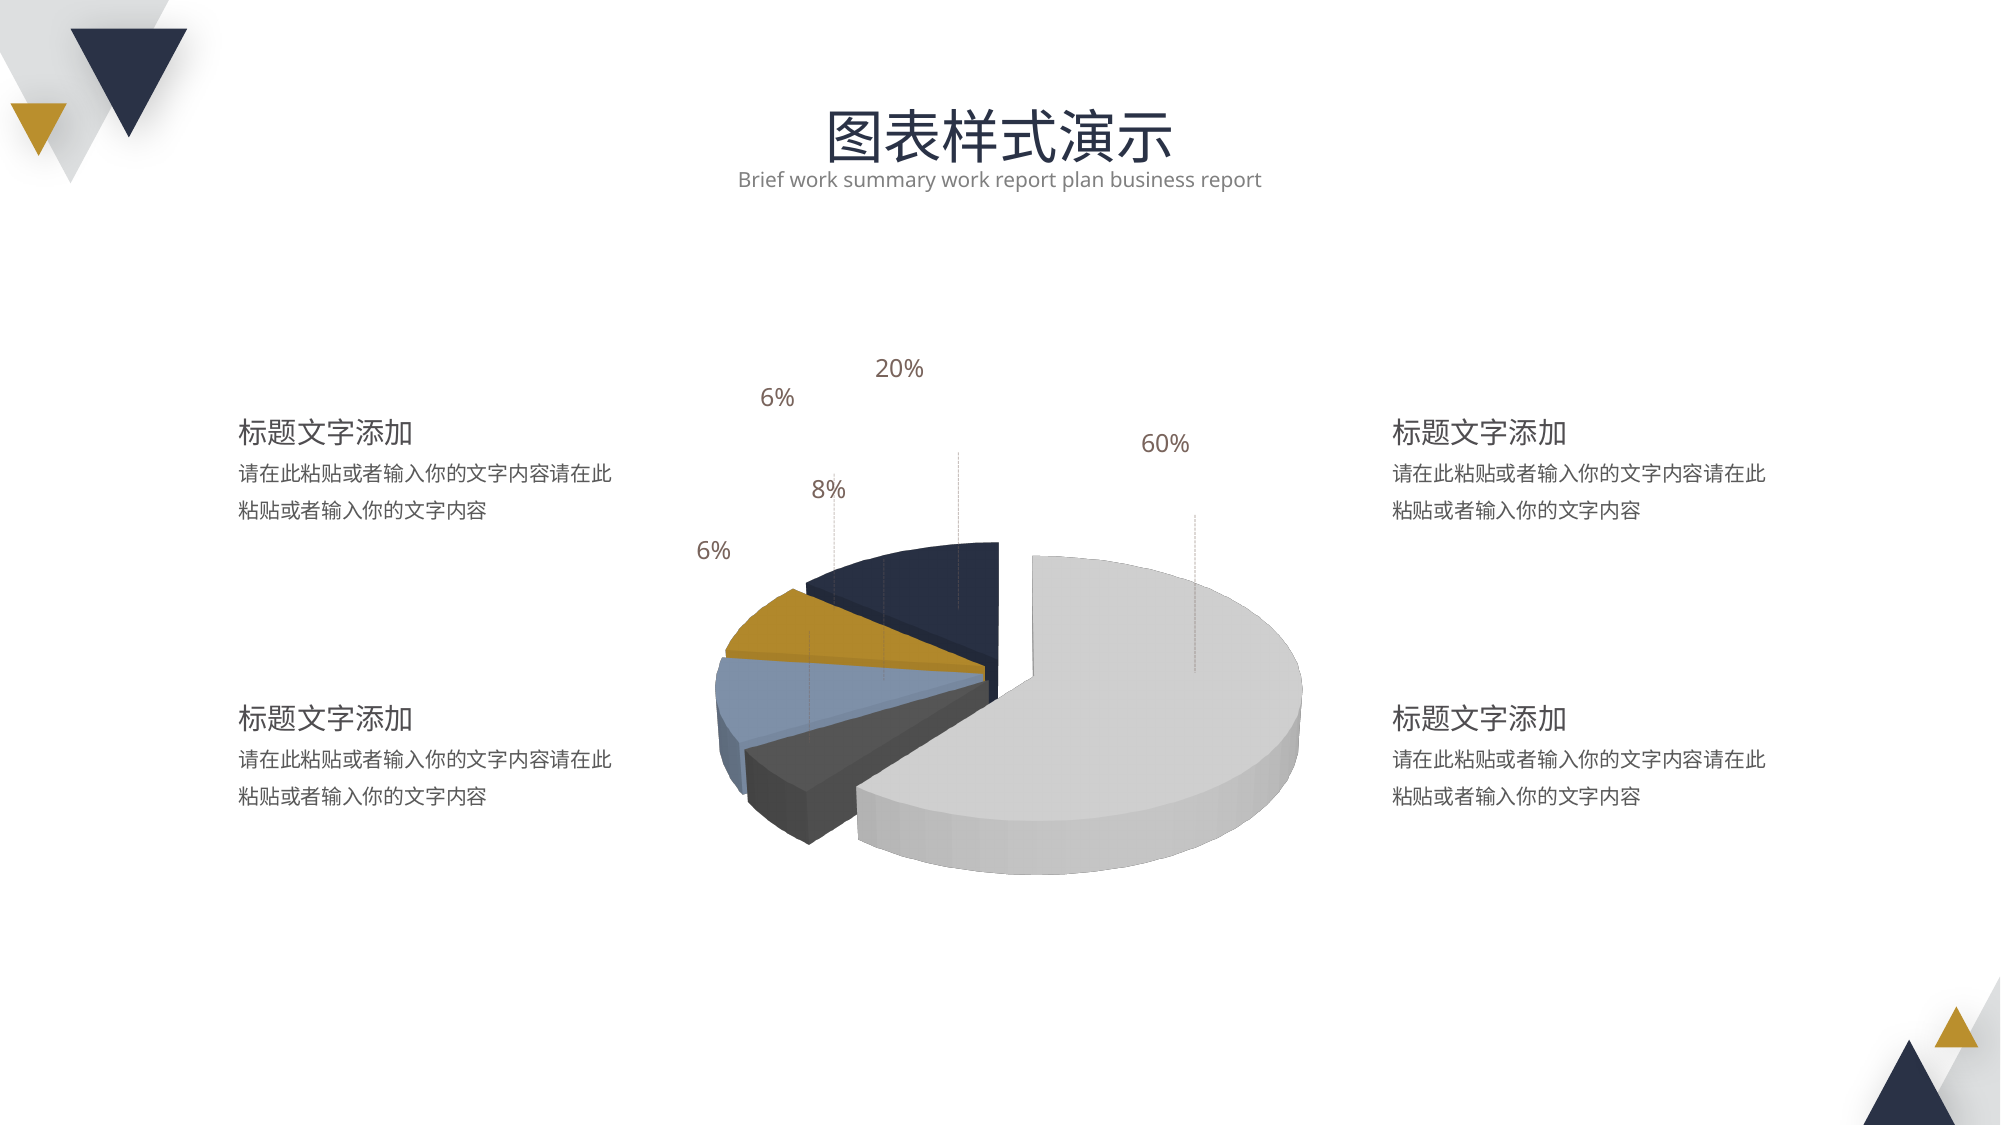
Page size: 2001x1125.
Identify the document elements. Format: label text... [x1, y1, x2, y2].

text_box 标题文字添加 [223, 675, 554, 726]
text_box 标题文字添加 [1435, 675, 1707, 726]
text_box 请在此粘贴或者输入你的文字内容请在此粘贴或者输入你的文字内容 [1435, 440, 1791, 534]
text_box 请在此粘贴或者输入你的文字内容请在此粘贴或者输入你的文字内容 [223, 726, 637, 820]
text_box 标题文字添加 [223, 389, 554, 440]
text_box 请在此粘贴或者输入你的文字内容请在此粘贴或者输入你的文字内容 [1435, 726, 1791, 820]
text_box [609, 79, 1391, 198]
text_box 请在此粘贴或者输入你的文字内容请在此粘贴或者输入你的文字内容 [223, 440, 637, 534]
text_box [668, 345, 1435, 941]
text_box 标题文字添加 [1435, 389, 1707, 440]
